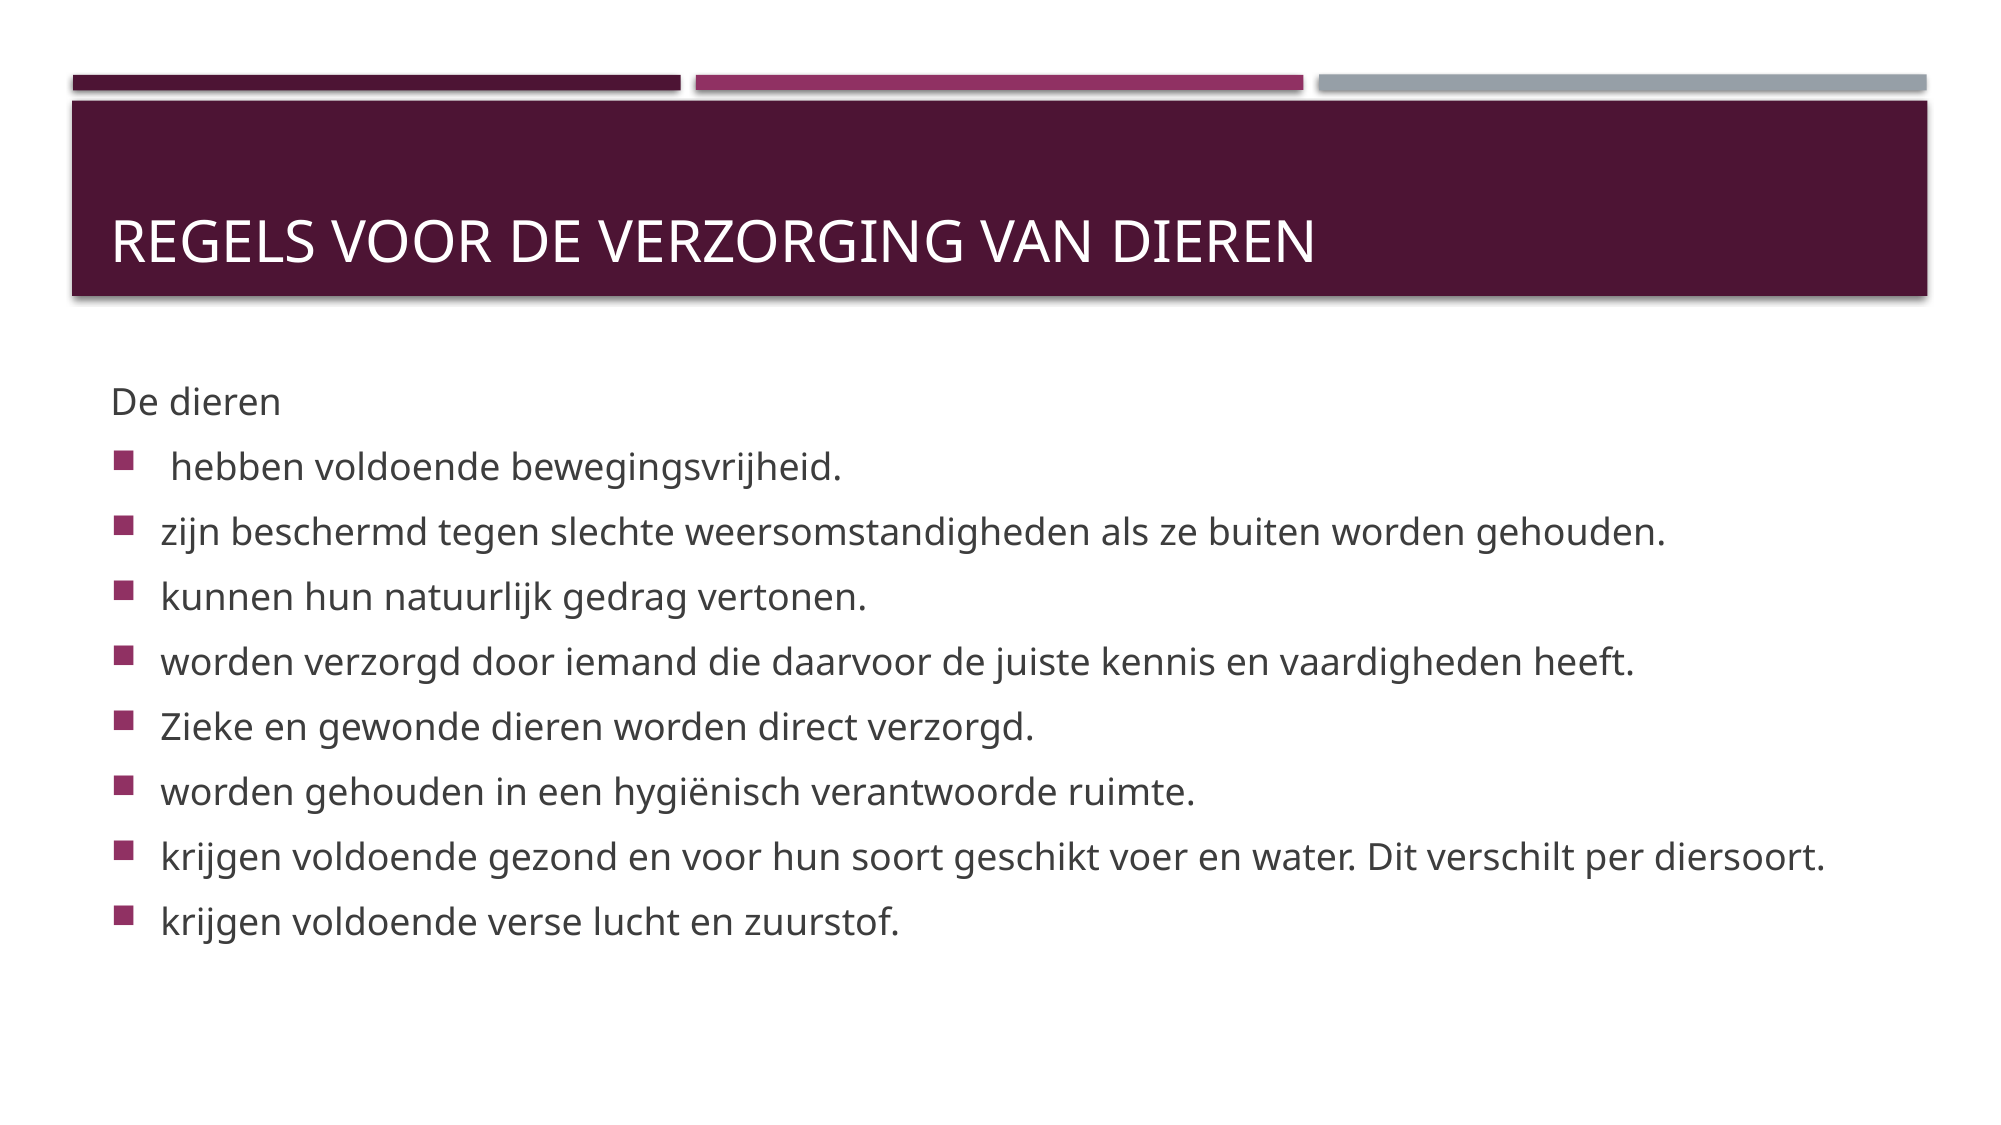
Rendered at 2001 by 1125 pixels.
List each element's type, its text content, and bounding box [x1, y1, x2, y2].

list De dieren hebben voldoende bewegingsvrijheid. zijn beschermd tegen slechte weersomstandigheden als ze buiten worden gehouden. kunnen hun natuurlijk gedrag vertonen. worden verzorgd door iemand die daarvoor de juiste kennis en vaardigheden heeft. Zieke en gewonde dieren worden direct verzorgd. worden gehouden in een hygiënisch verantwoorde ruimte. krijgen voldoende gezond en voor hun soort geschikt voer en water. Dit verschilt per diersoort. krijgen voldoende verse lucht en zuurstof. [95, 357, 1905, 1094]
title Regels voor de verzorging van dieren [95, 115, 1905, 282]
